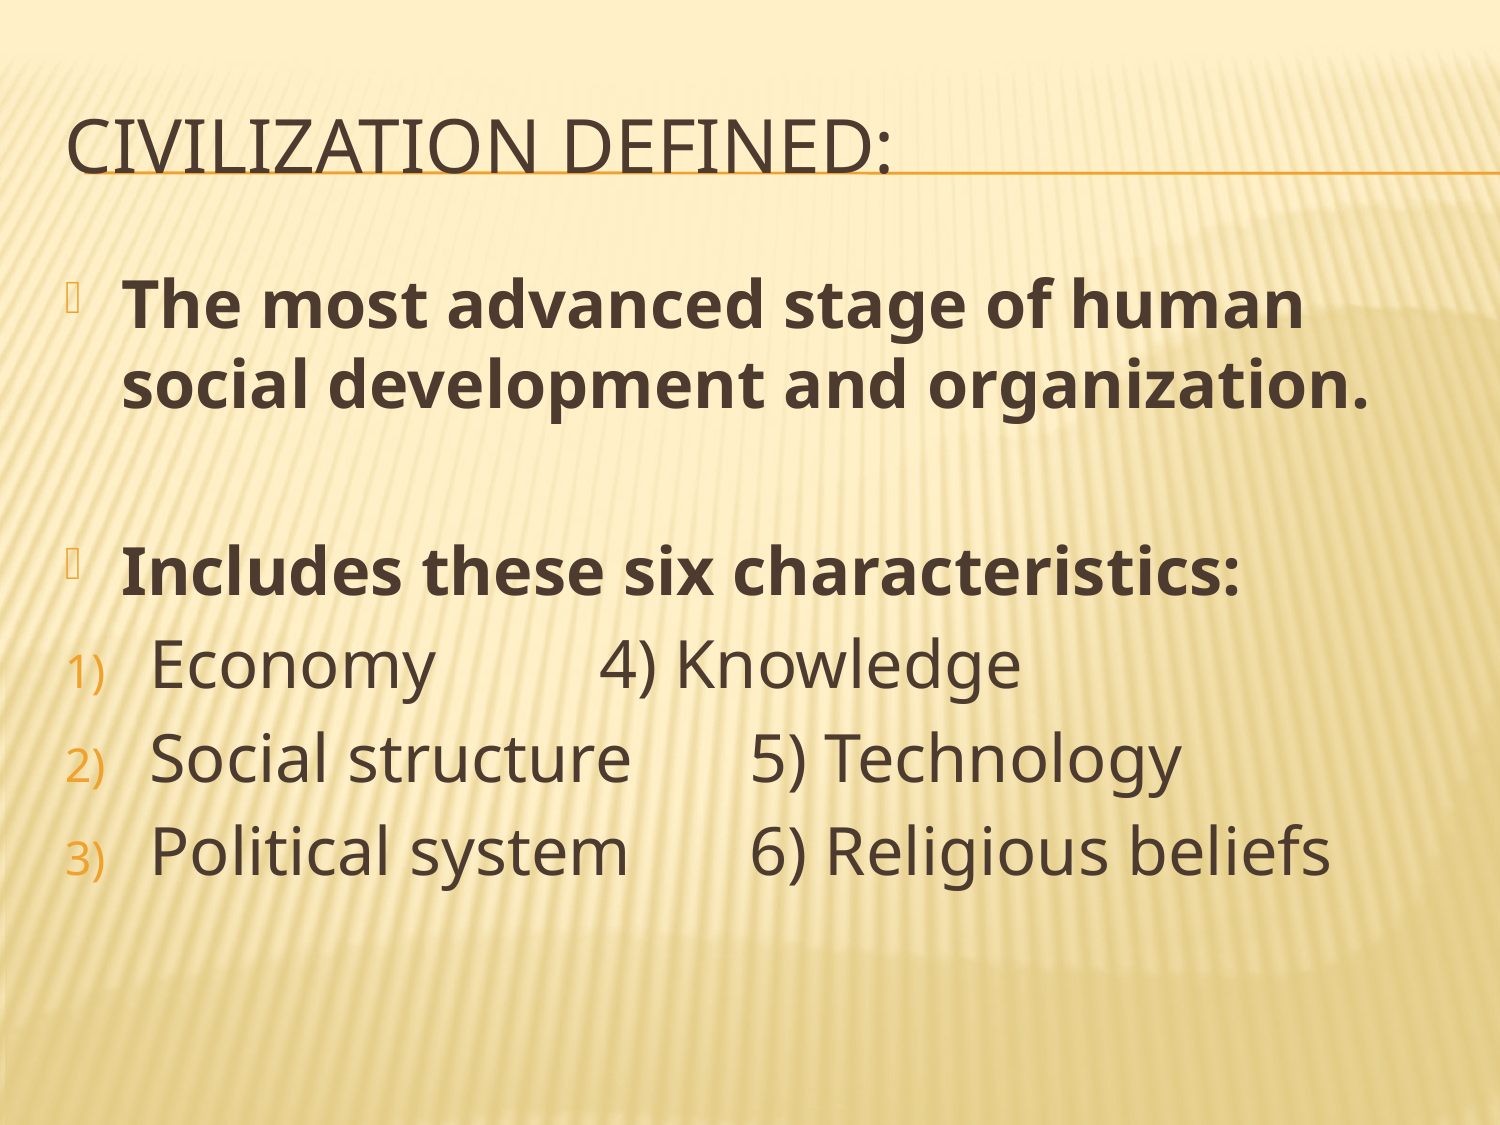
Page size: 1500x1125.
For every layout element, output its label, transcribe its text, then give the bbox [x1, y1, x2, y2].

title Civilization Defined: [50, 75, 1475, 213]
list The most advanced stage of human social development and organization. Includes these six characteristics: Economy 4) Knowledge Social structure 5) Technology Political system 6) Religious beliefs [50, 254, 1475, 998]
